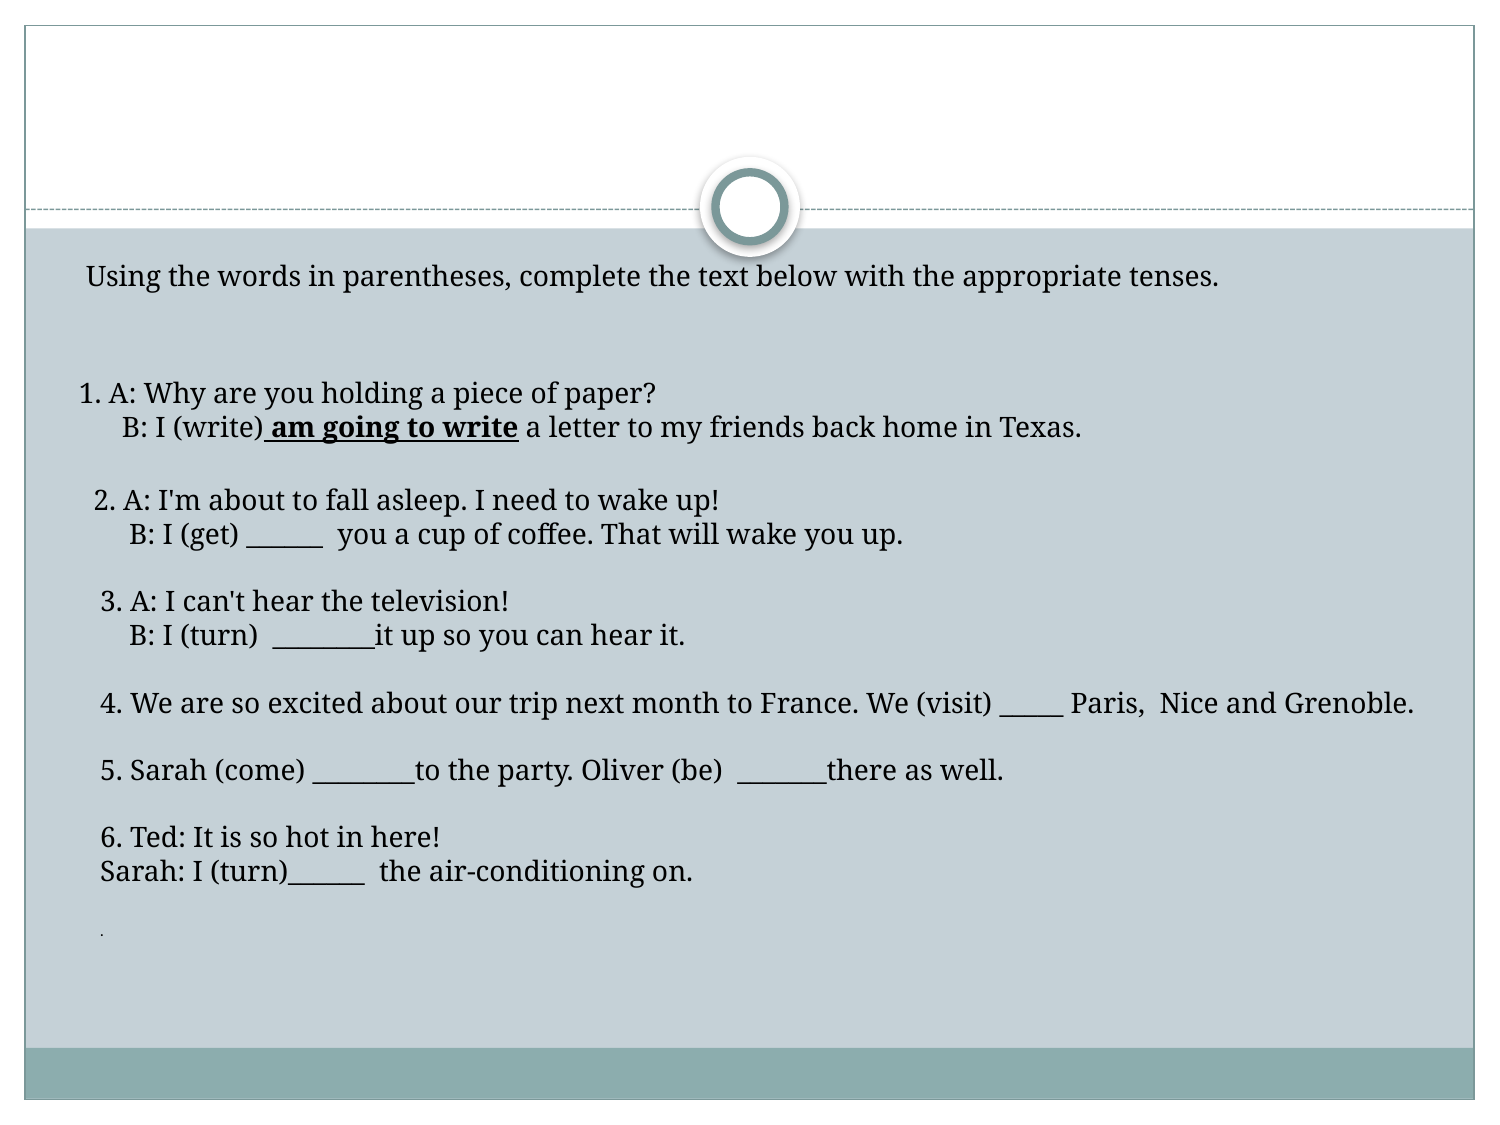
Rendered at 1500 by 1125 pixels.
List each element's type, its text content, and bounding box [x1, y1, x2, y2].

list Using the words in parentheses, complete the text below with the appropriate tenses. 1. A: Why are you holding a piece of paper? B: I (write) am going to write a letter to my friends back home in Texas. 2. A: I'm about to fall asleep. I need to wake up! B: I (get) ______ you a cup of coffee. That will wake you up. 3. A: I can't hear the television! B: I (turn) ________it up so you can hear it. 4. We are so excited about our trip next month to France. We (visit) _____ Paris, Nice and Grenoble. 5. Sarah (come) ________to the party. Oliver (be) _______there as well. 6. Ted: It is so hot in here! Sarah: I (turn)______ the air-conditioning on. . [49, 250, 1445, 1001]
